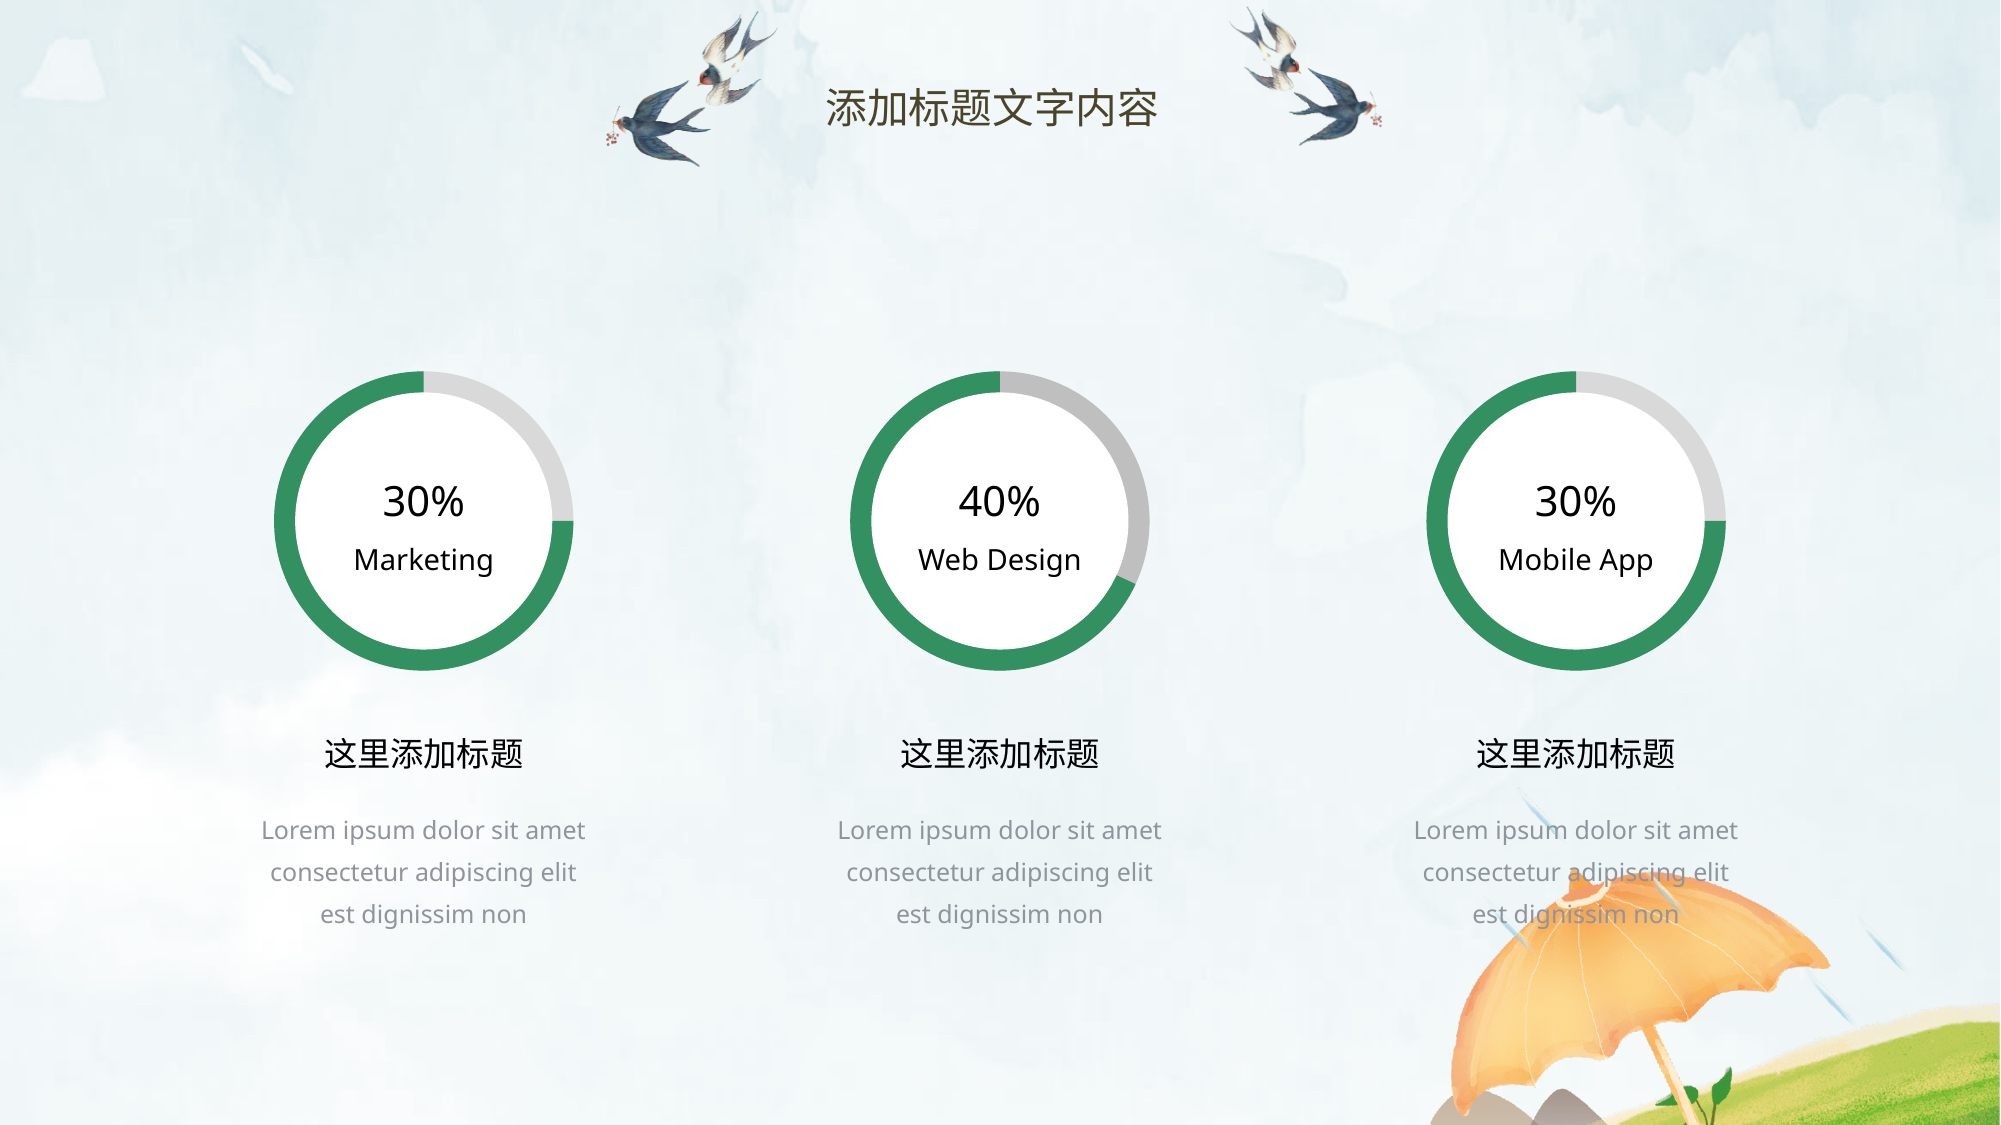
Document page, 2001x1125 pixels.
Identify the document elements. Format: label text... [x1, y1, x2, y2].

text_box 这里添加标题 [1357, 726, 1795, 781]
picture [1430, 787, 2000, 1125]
text_box Lorem ipsum dolor sit amet consectetur adipiscing elit est dignissim non [1398, 795, 1754, 936]
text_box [274, 371, 574, 671]
text_box 添加标题文字内容 [783, 49, 1202, 140]
text_box 这里添加标题 [205, 726, 643, 781]
text_box Lorem ipsum dolor sit amet consectetur adipiscing elit est dignissim non [822, 795, 1178, 936]
text_box 这里添加标题 [781, 726, 1219, 781]
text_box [1426, 371, 1726, 671]
picture [576, 3, 796, 186]
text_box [850, 371, 1150, 671]
picture [1213, 0, 1409, 163]
text_box Lorem ipsum dolor sit amet consectetur adipiscing elit est dignissim non [246, 795, 602, 936]
